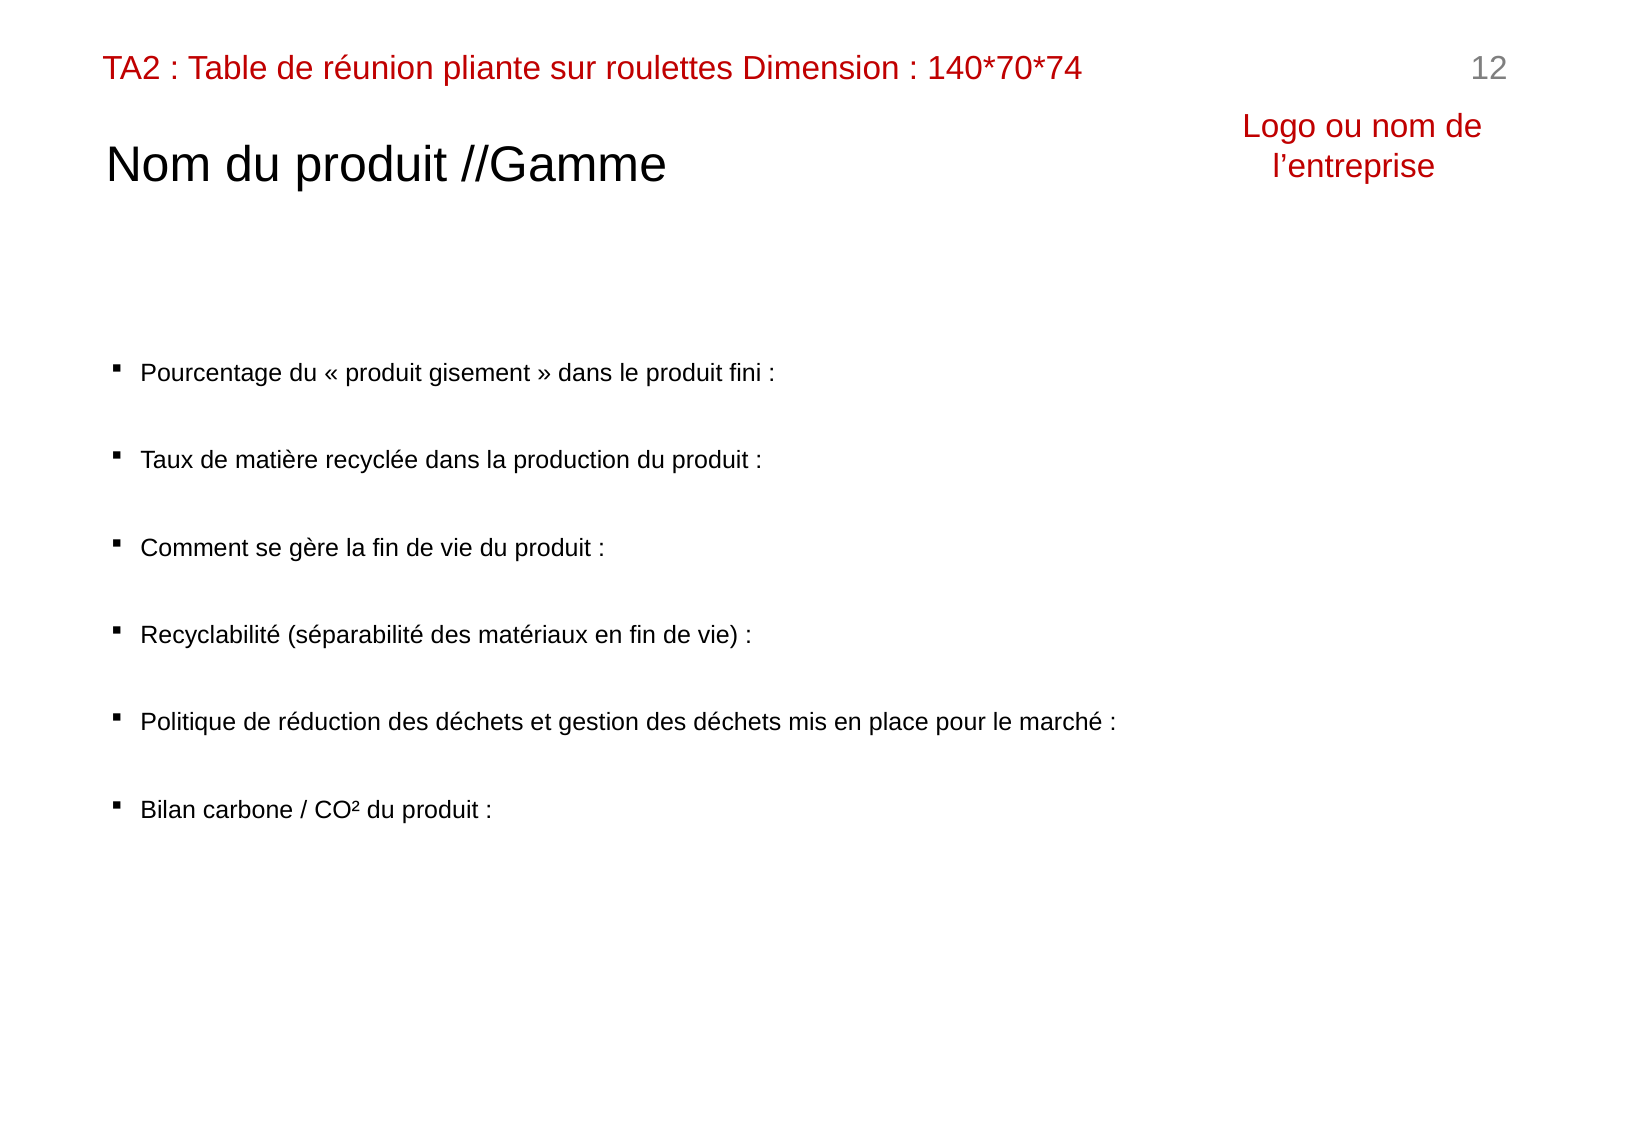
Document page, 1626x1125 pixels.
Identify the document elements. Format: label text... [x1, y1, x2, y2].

slide_number 12 [1426, 19, 1523, 91]
list Nom du produit //Gamme [91, 109, 1523, 215]
text_box Pourcentage du « produit gisement » dans le produit fini : Taux de matière recyclée dans la production du produit : Comment se gère la fin de vie du produit : Recyclabilité (séparabilité des matériaux en fin de vie) : Politique de réduction des déchets et gestion des déchets mis en place pour le marché : Bilan carbone / CO² du produit : [81, 304, 1333, 1067]
title TA2 : Table de réunion pliante sur roulettes Dimension : 140*70*74 [102, 19, 1426, 109]
text_box Logo ou nom de l’entreprise [1141, 91, 1567, 197]
